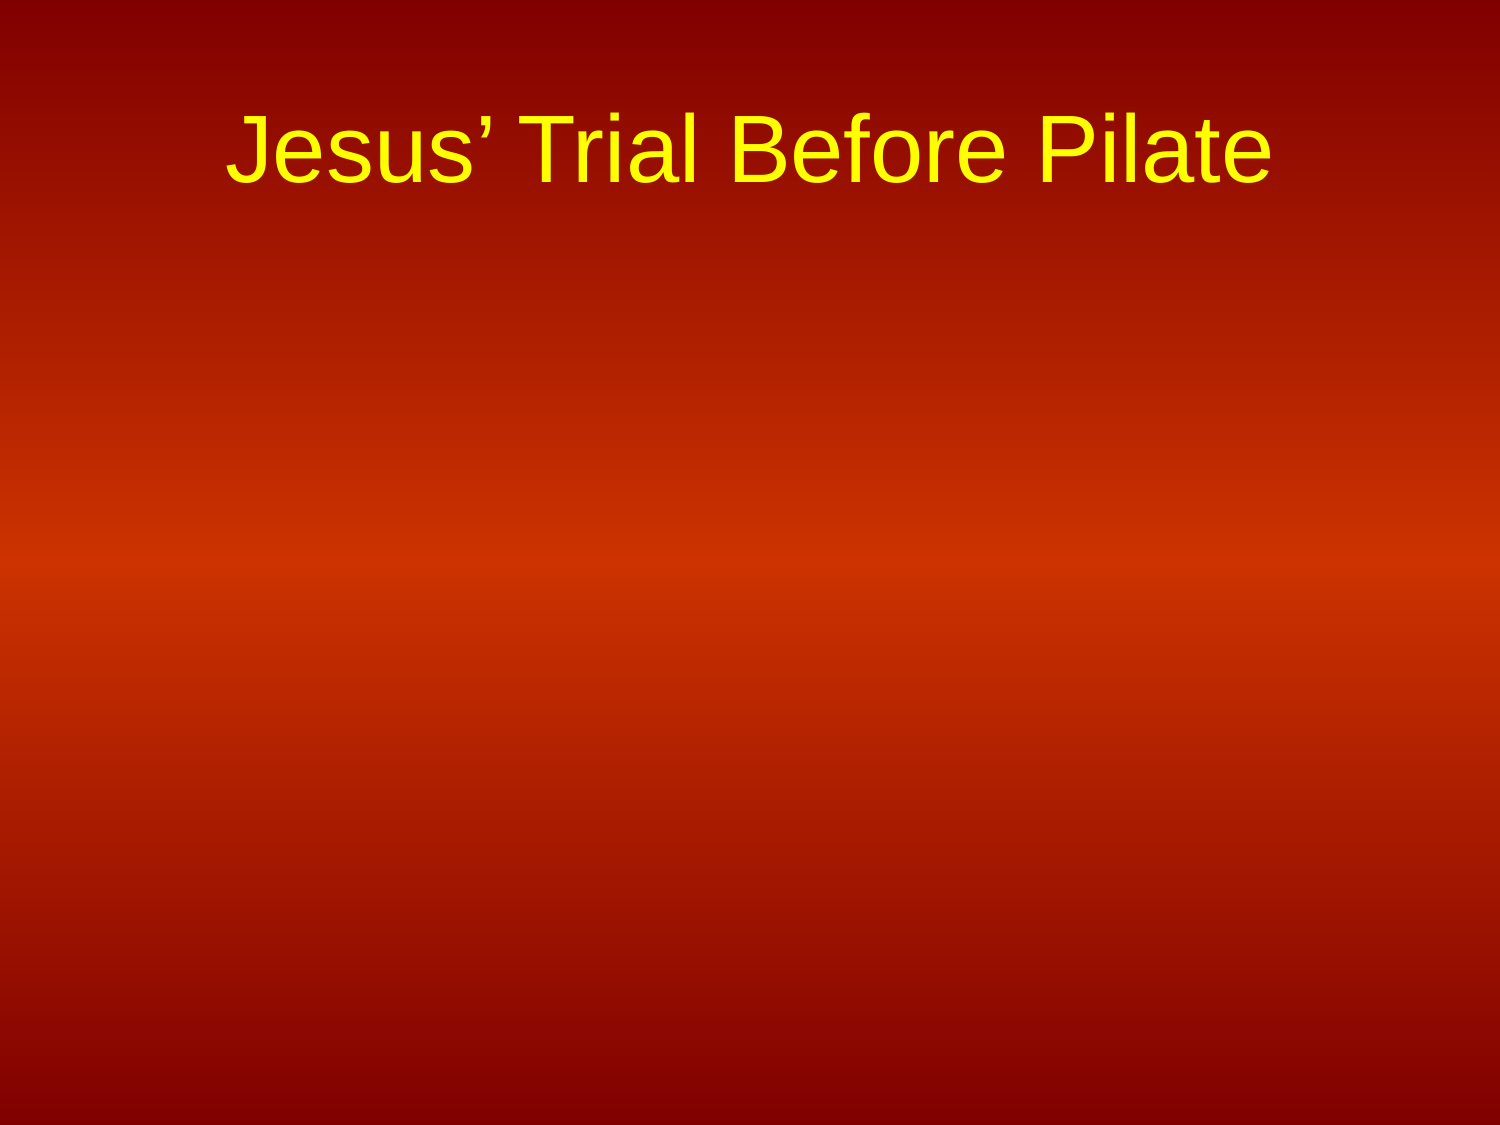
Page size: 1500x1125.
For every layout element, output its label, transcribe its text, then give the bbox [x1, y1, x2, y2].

title Jesus’ Trial Before Pilate [37, 50, 1463, 238]
